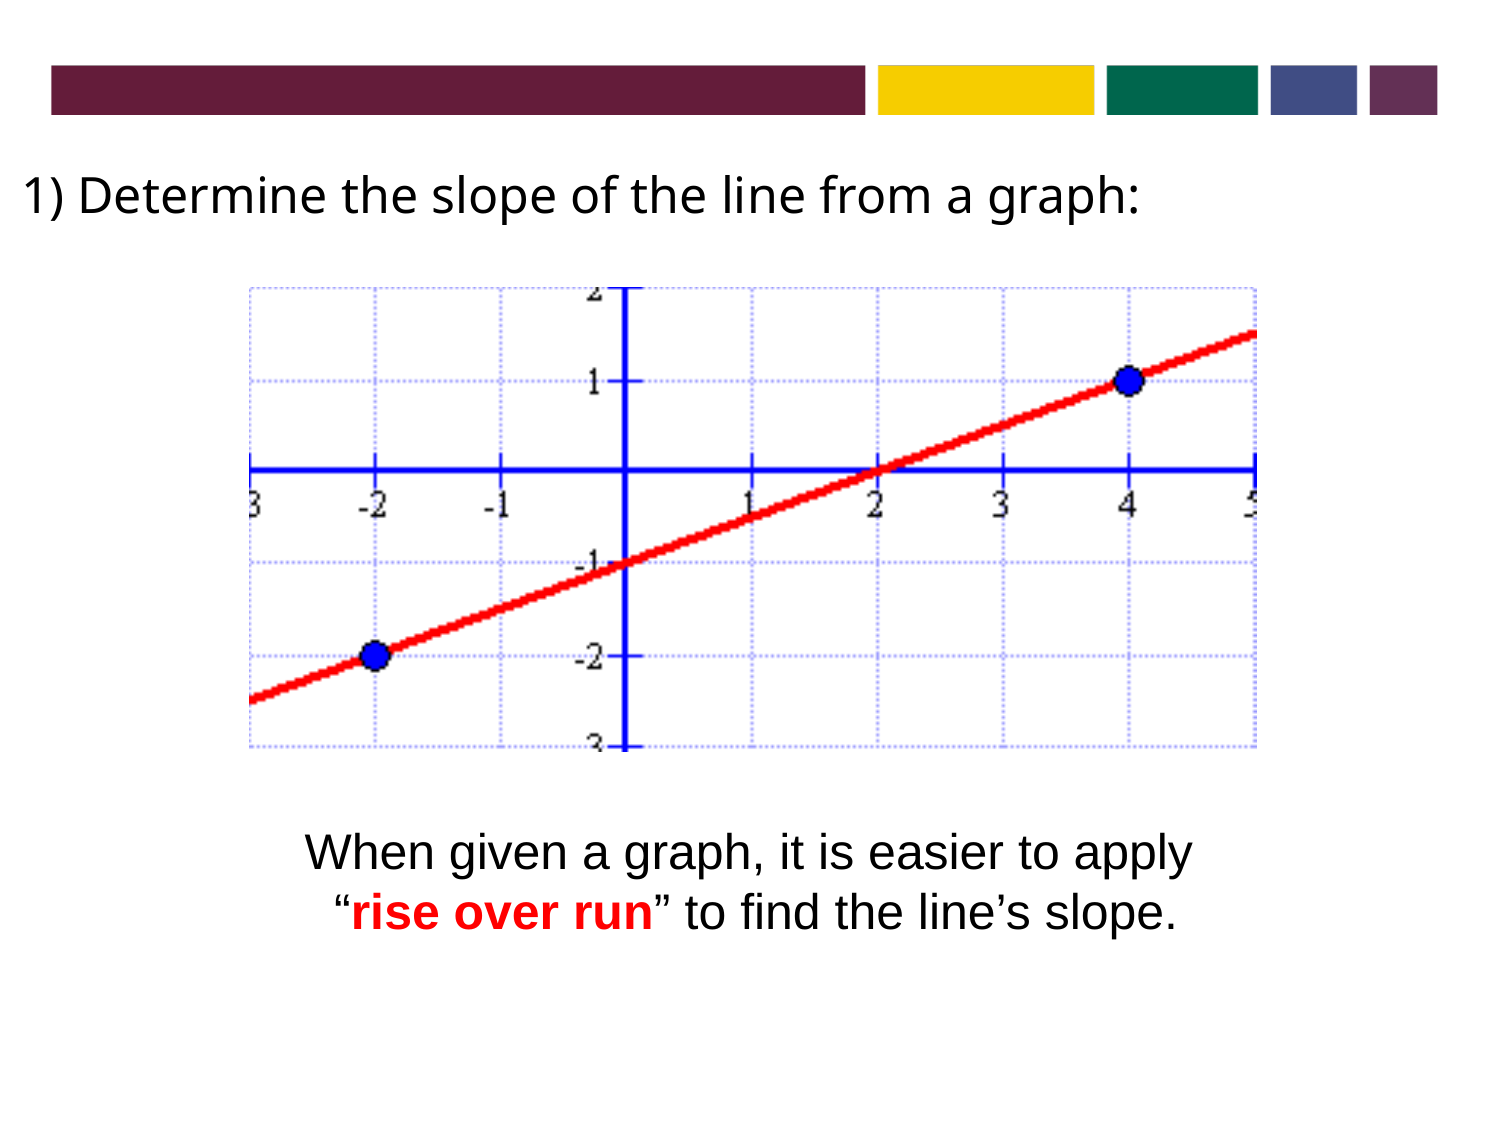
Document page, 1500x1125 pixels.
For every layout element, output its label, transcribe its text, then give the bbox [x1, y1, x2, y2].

text_box When given a graph, it is easier to apply “rise over run” to find the line’s slope. [174, 812, 1338, 947]
picture [37, 49, 1438, 116]
text_box 1) Determine the slope of the line from a graph: [0, 124, 1163, 263]
picture [249, 287, 1258, 752]
